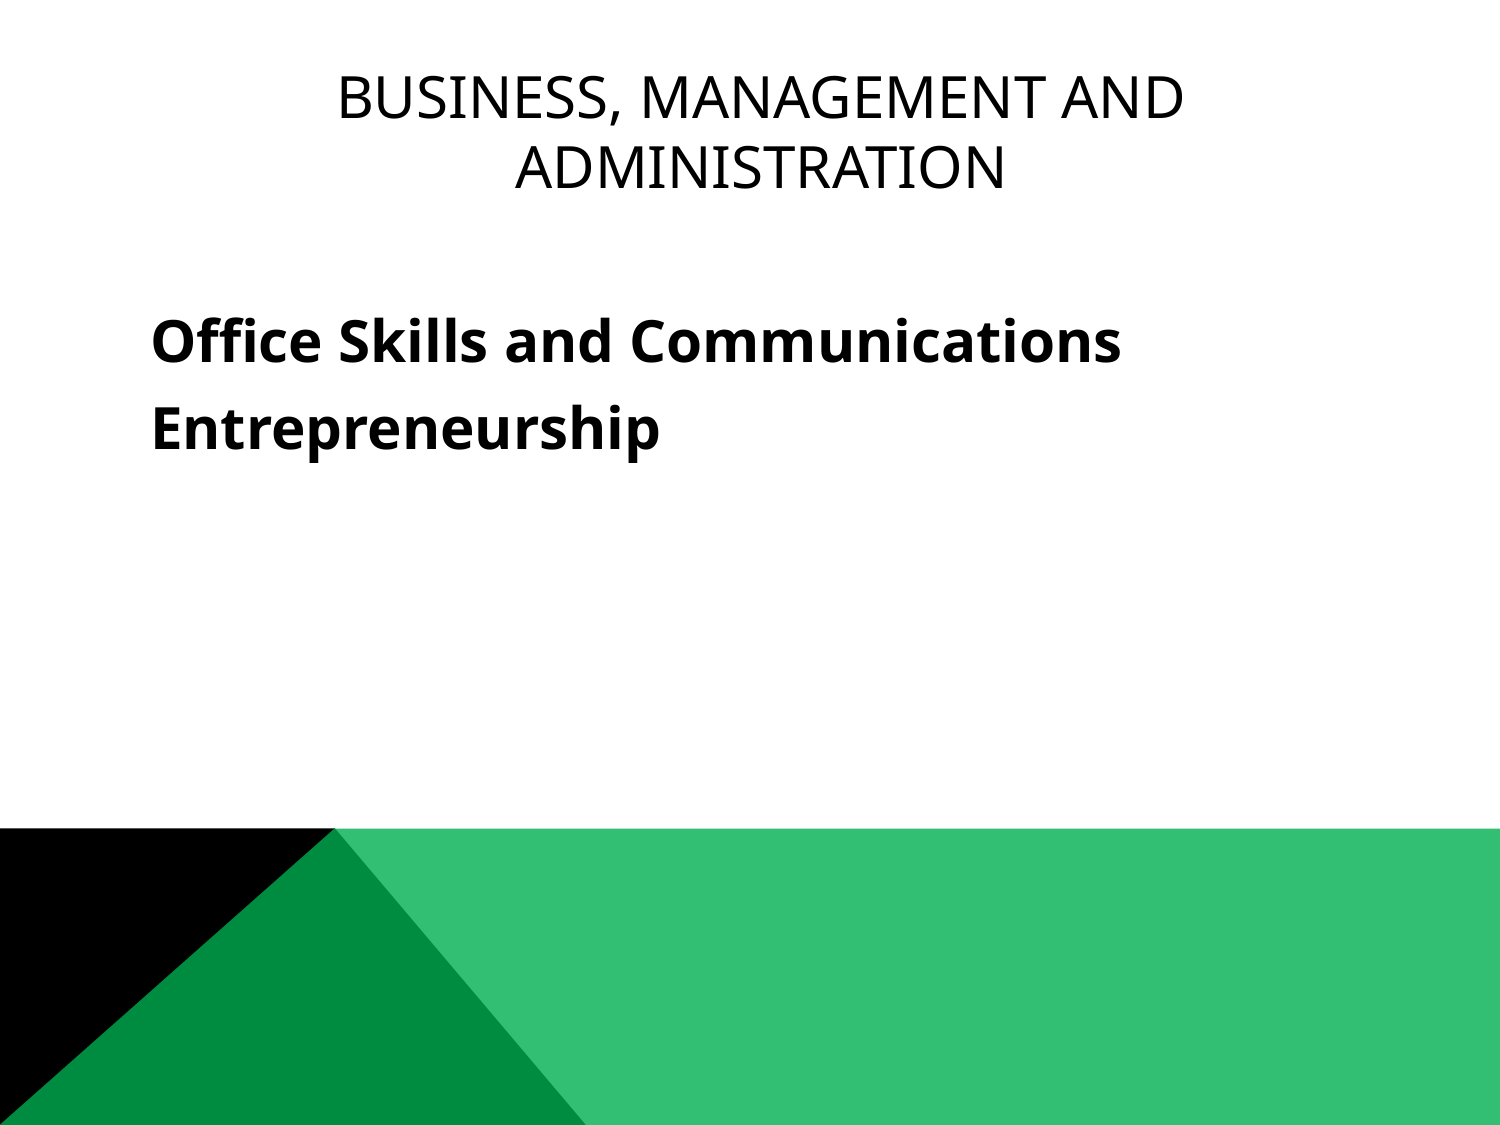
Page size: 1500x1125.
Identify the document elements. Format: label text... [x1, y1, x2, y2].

title Business, management and Administration [135, 60, 1388, 200]
list Office Skills and Communications Entrepreneurship [135, 180, 1369, 768]
